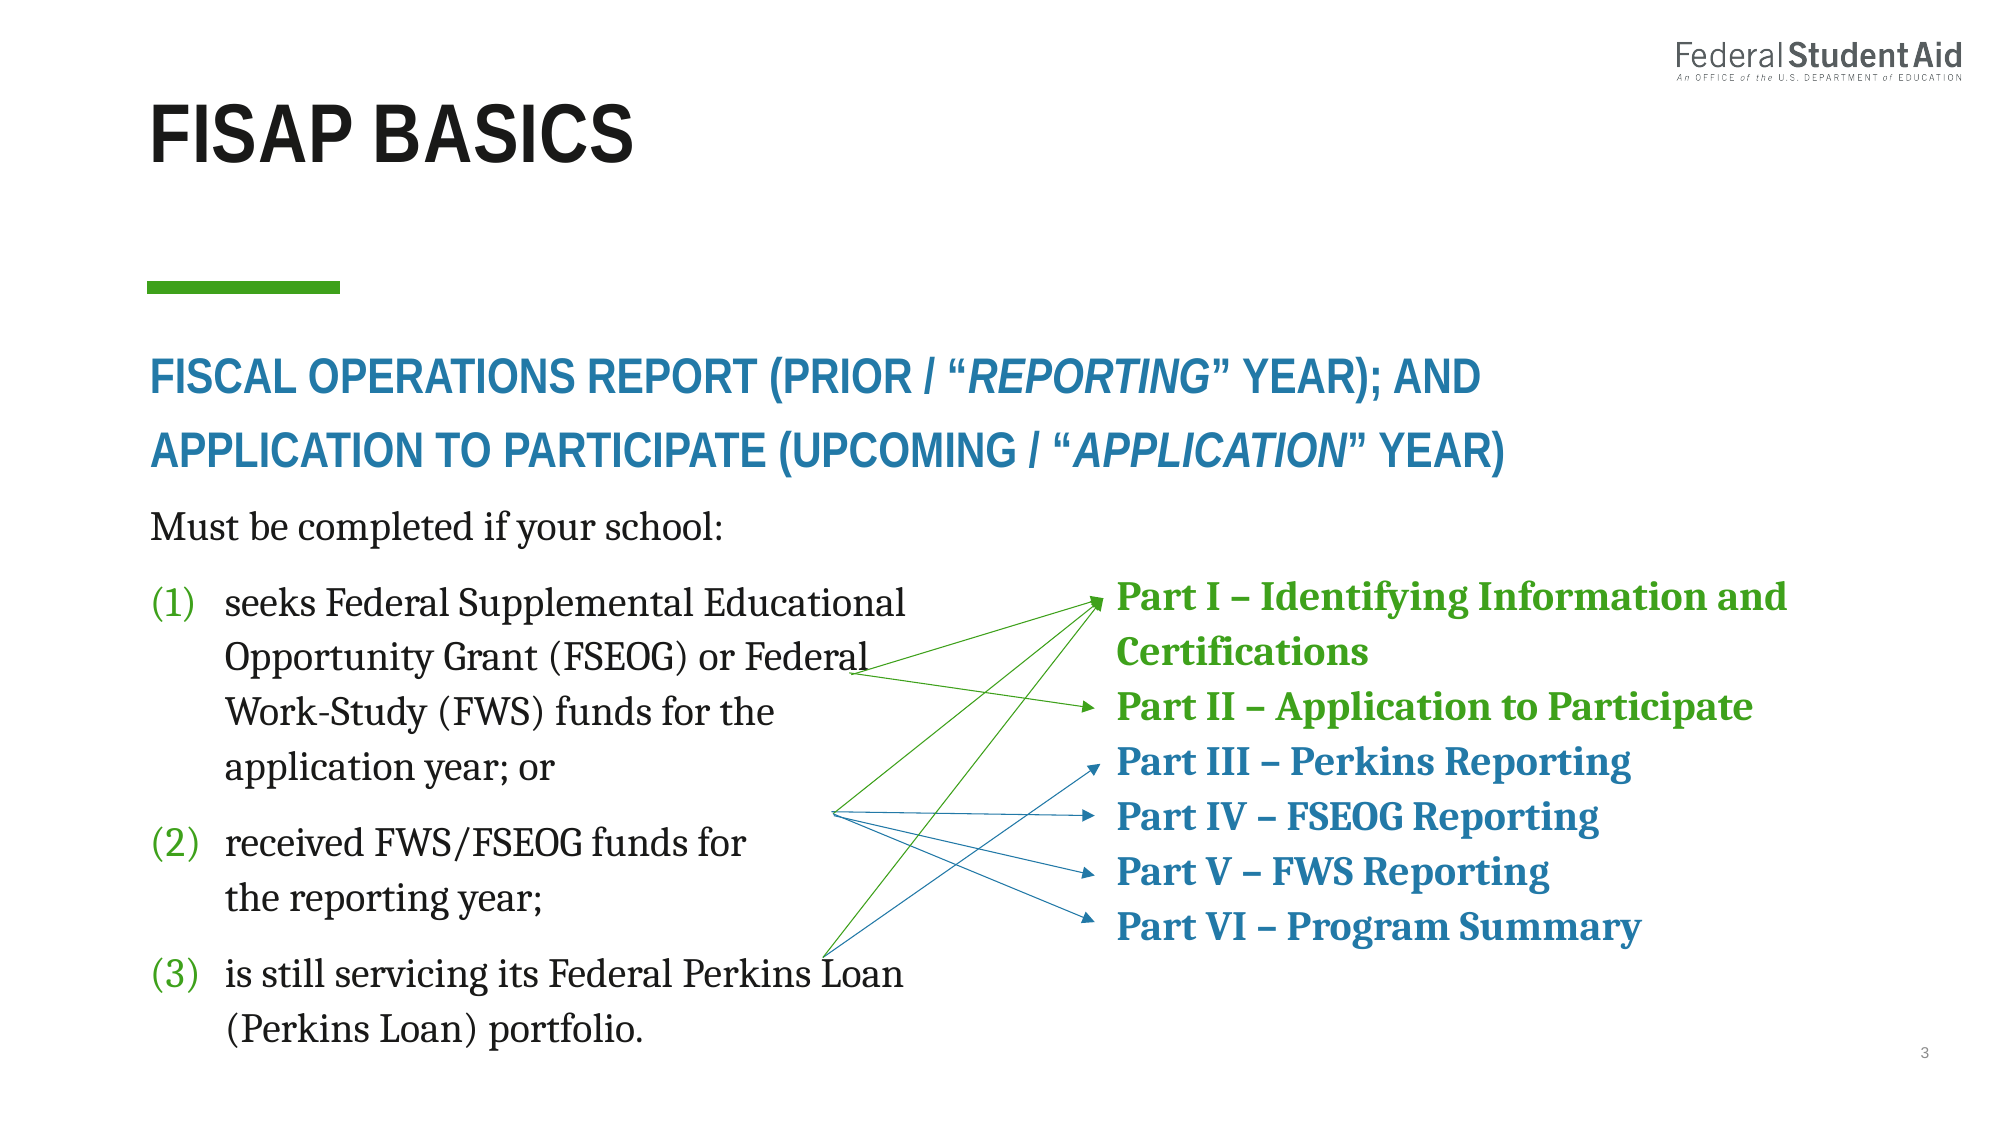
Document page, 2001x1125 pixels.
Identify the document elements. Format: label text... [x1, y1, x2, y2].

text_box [822, 598, 1104, 958]
title FISAP BASICS [149, 57, 1626, 189]
list FISCal operations report (Prior / “reporting” year); and application to participate (upcoming / “application” year) [149, 350, 1703, 481]
text_box Part I – Identifying Information and Certifications Part II – Application to Participate Part III – Perkins Reporting Part IV – FSEOG Reporting Part V – FWS Reporting Part VI – Program Summary [1116, 490, 1938, 1023]
list Must be completed if your school: seeks Federal Supplemental Educational Opportunity Grant (FSEOG) or Federal Work-Study (FWS) funds for the application year; or received FWS/FSEOG funds for the reporting year; is still servicing its Federal Perkins Loan (Perkins Loan) portfolio. [149, 485, 971, 1094]
slide_number 3 [1920, 1042, 1986, 1094]
picture [1651, 16, 1986, 106]
